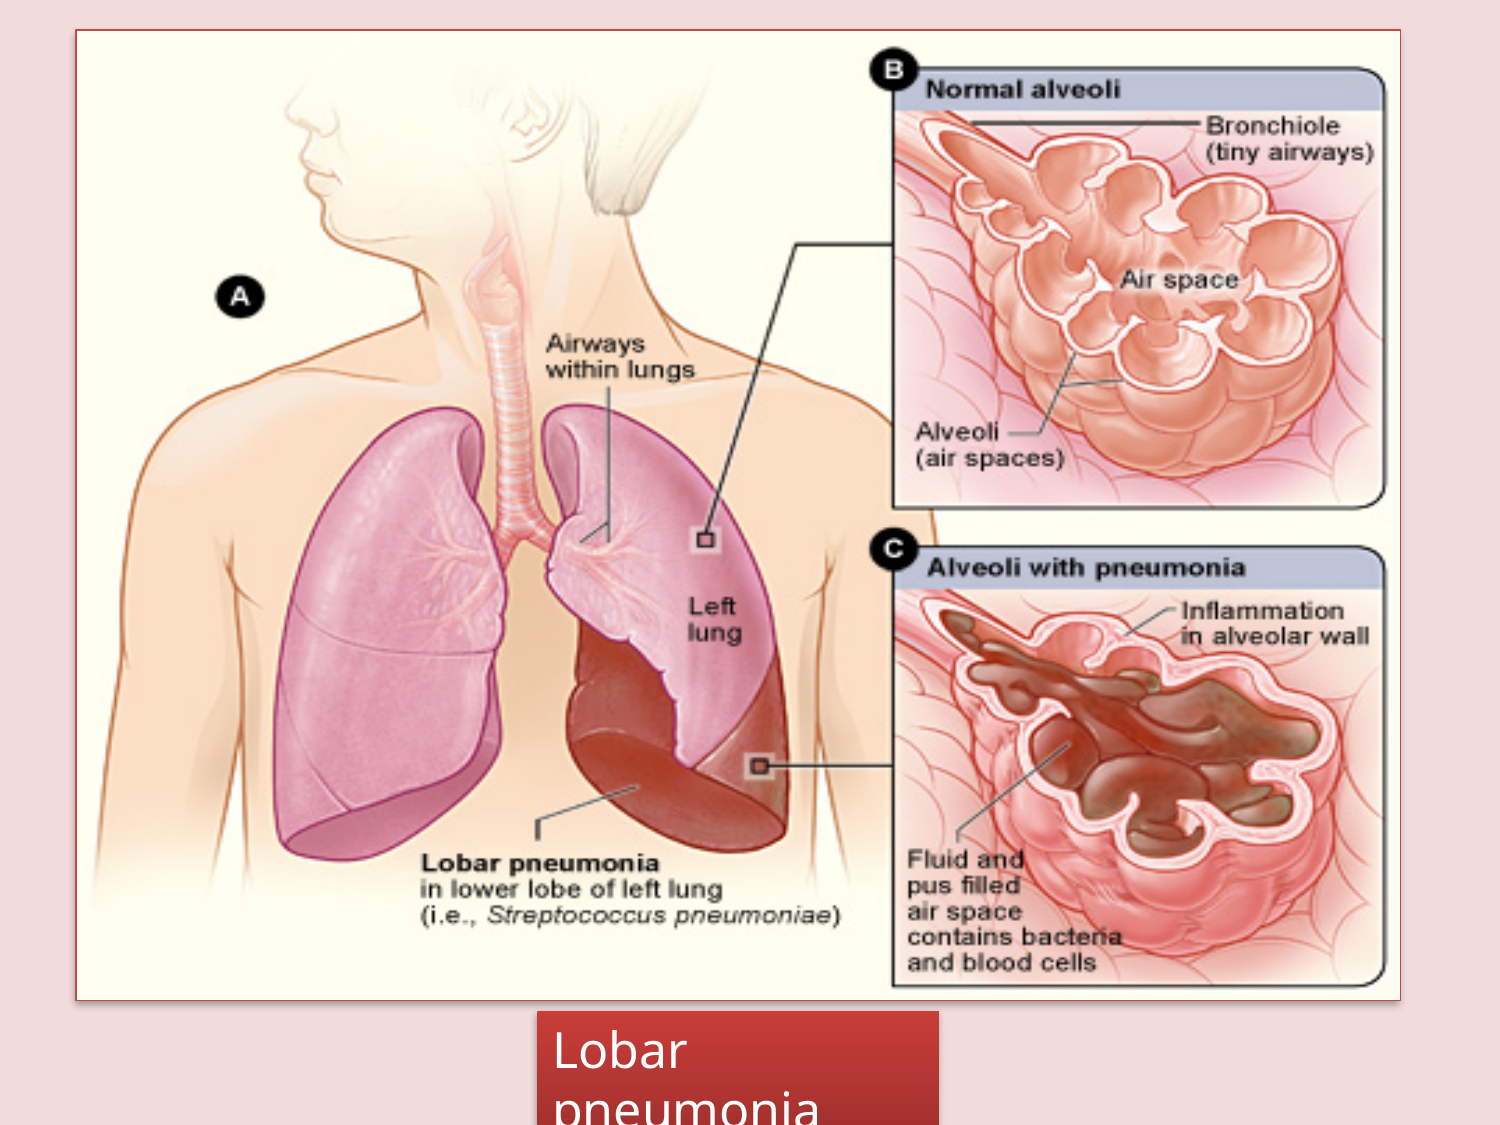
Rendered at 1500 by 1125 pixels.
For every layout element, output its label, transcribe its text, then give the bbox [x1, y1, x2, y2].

picture [76, 30, 1400, 1000]
text_box Lobar pneumonia [537, 1011, 939, 1125]
